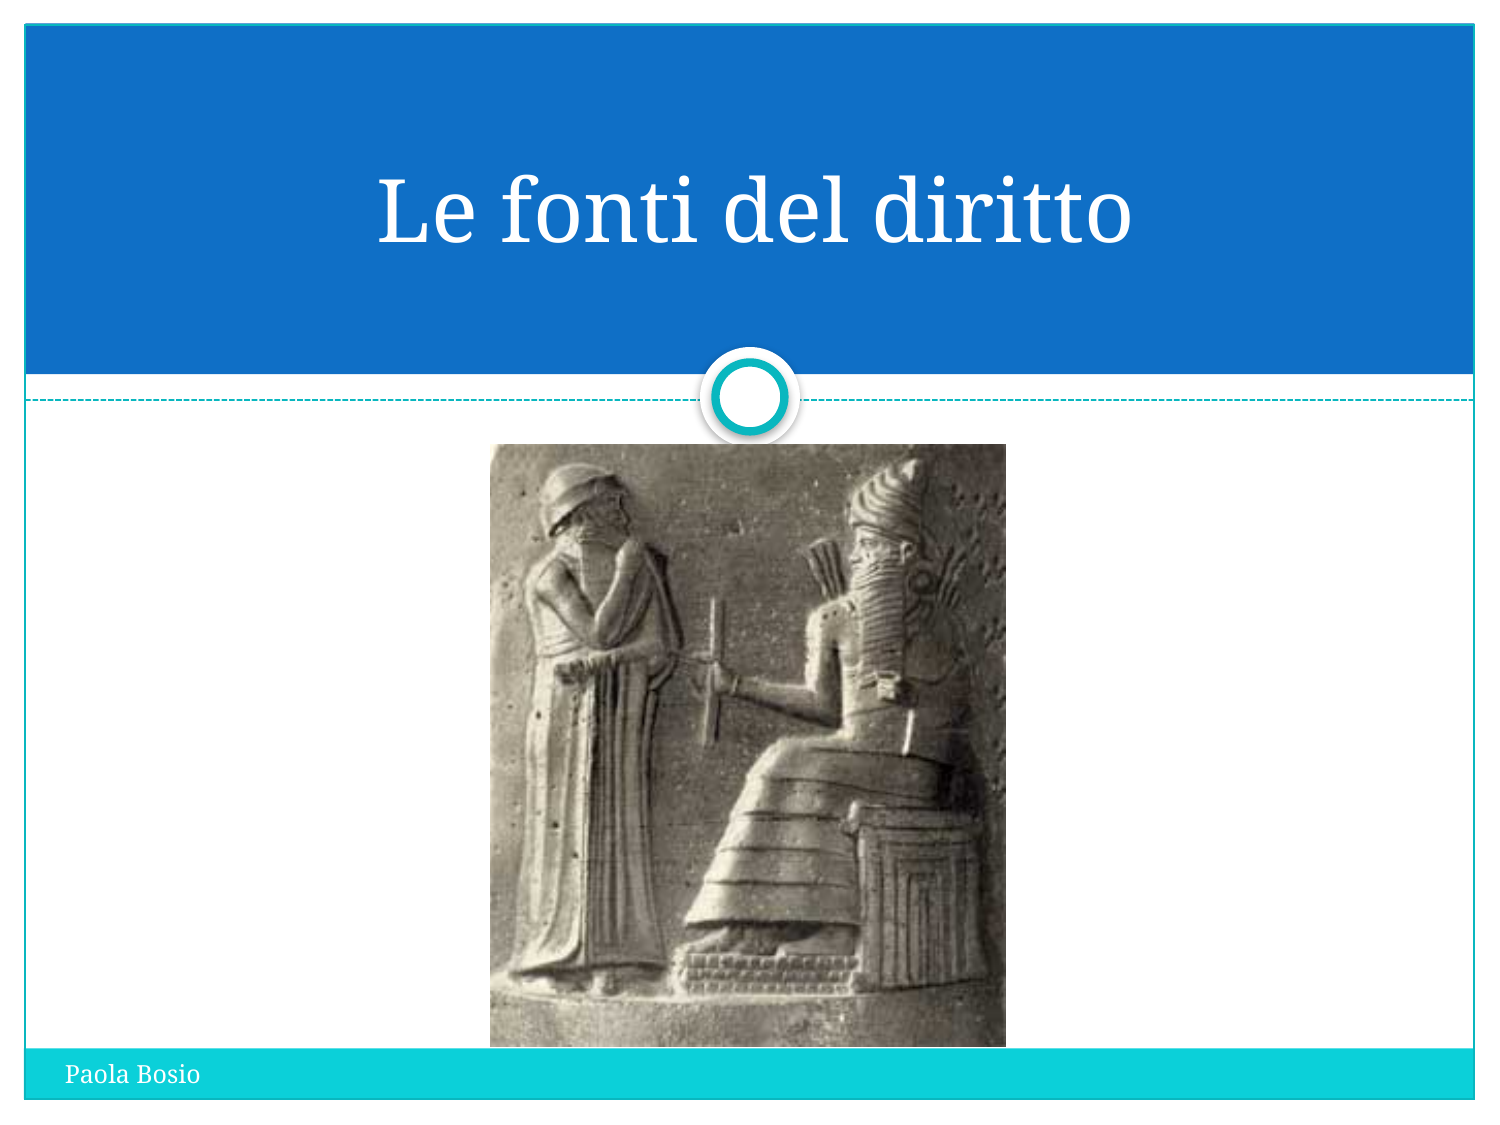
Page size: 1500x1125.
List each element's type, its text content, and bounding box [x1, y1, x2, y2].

footer Paola Bosio [50, 1051, 638, 1112]
picture [489, 444, 1007, 1047]
title Le fonti del diritto [118, 87, 1394, 268]
